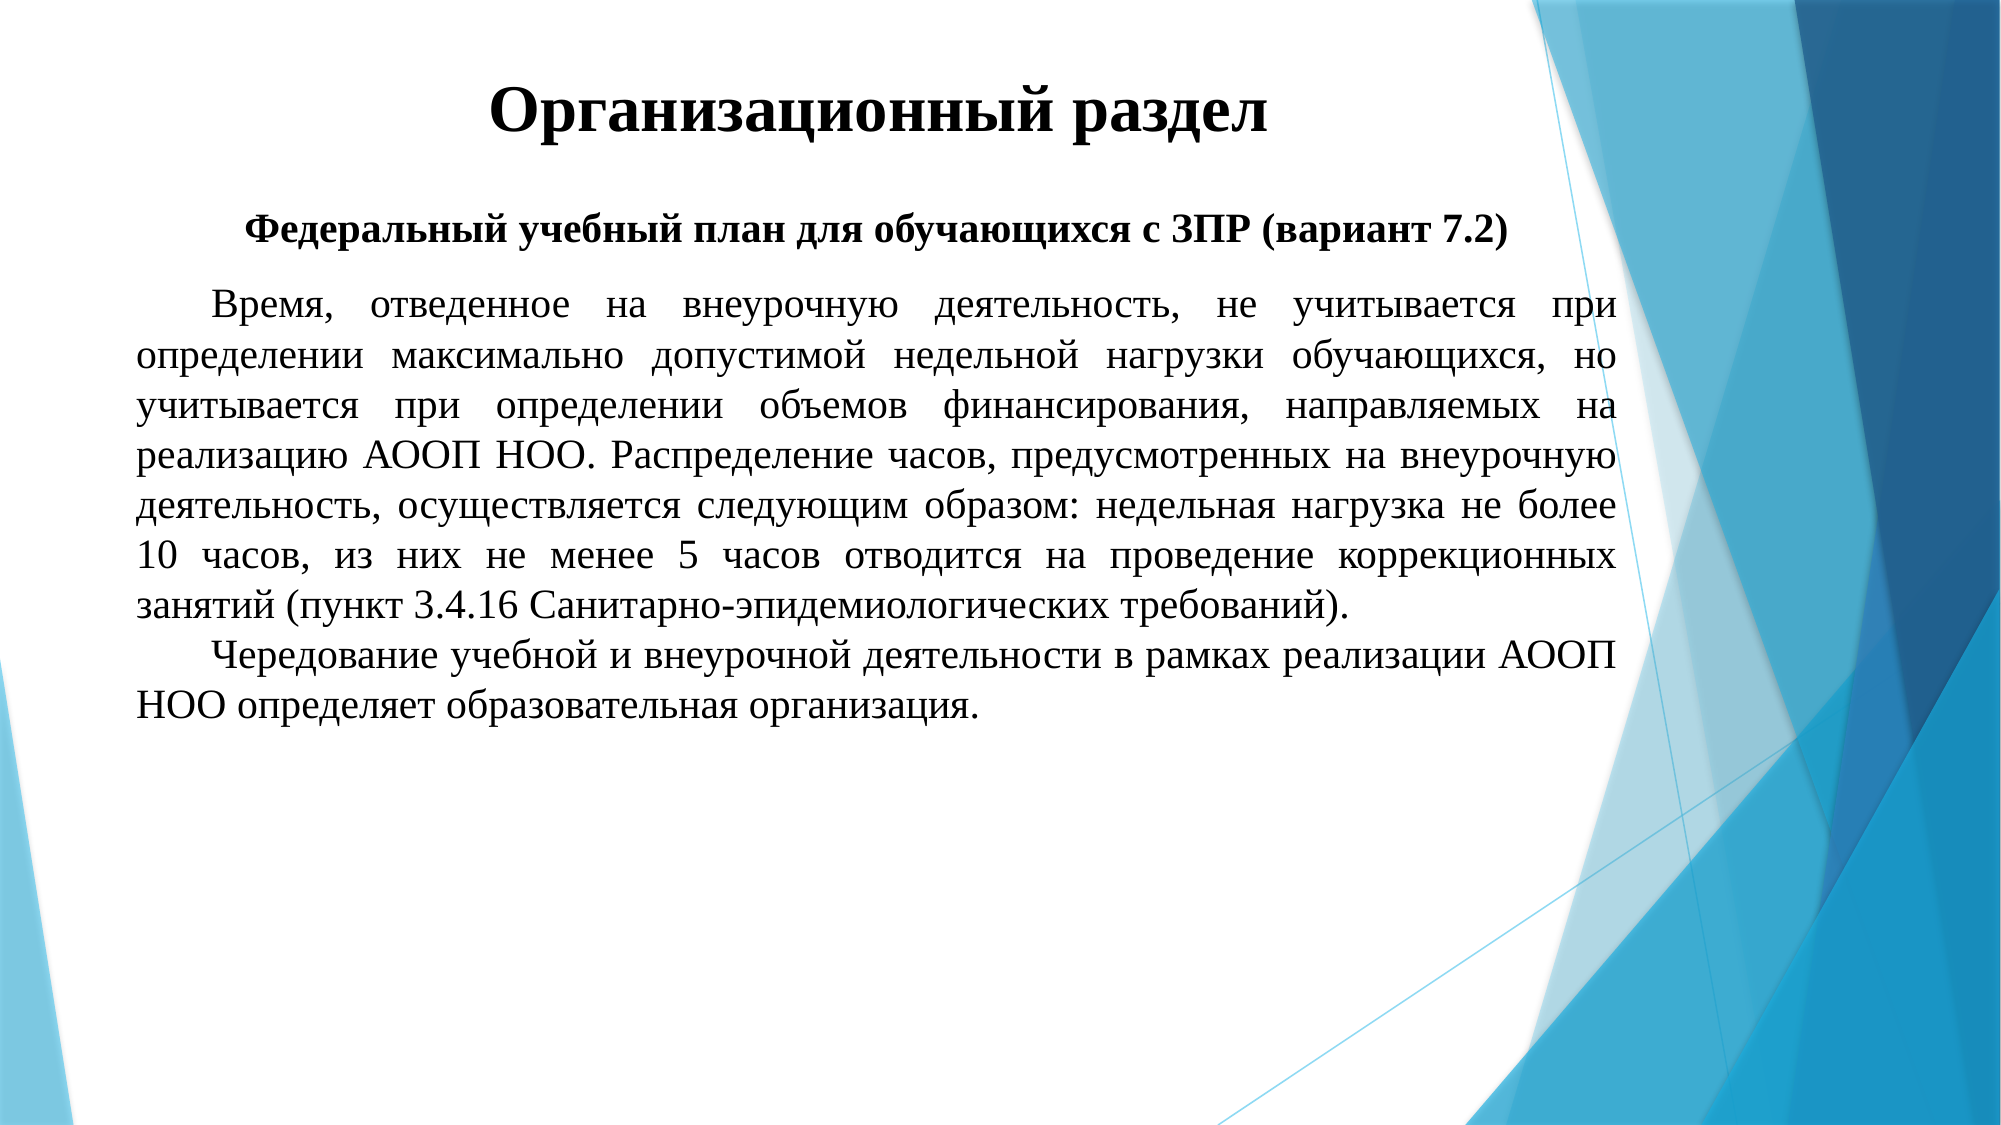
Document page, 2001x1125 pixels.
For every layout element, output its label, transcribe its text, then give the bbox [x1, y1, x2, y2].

list Федеральный учебный план для обучающихся с ЗПР (вариант 7.2) Время, отведенное на внеурочную деятельность, не учитывается при определении максимально допустимой недельной нагрузки обучающихся, но учитывается при определении объемов финансирования, направляемых на реализацию АООП НОО. Распределение часов, предусмотренных на внеурочную деятельность, осуществляется следующим образом: недельная нагрузка не более 10 часов, из них не менее 5 часов отводится на проведение коррекционных занятий (пункт 3.4.16 Санитарно-эпидемиологических требований). Чередование учебной и внеурочной деятельности в рамках реализации АООП НОО определяет образовательная организация. [120, 193, 1633, 1083]
title Организационный раздел [173, 57, 1585, 193]
